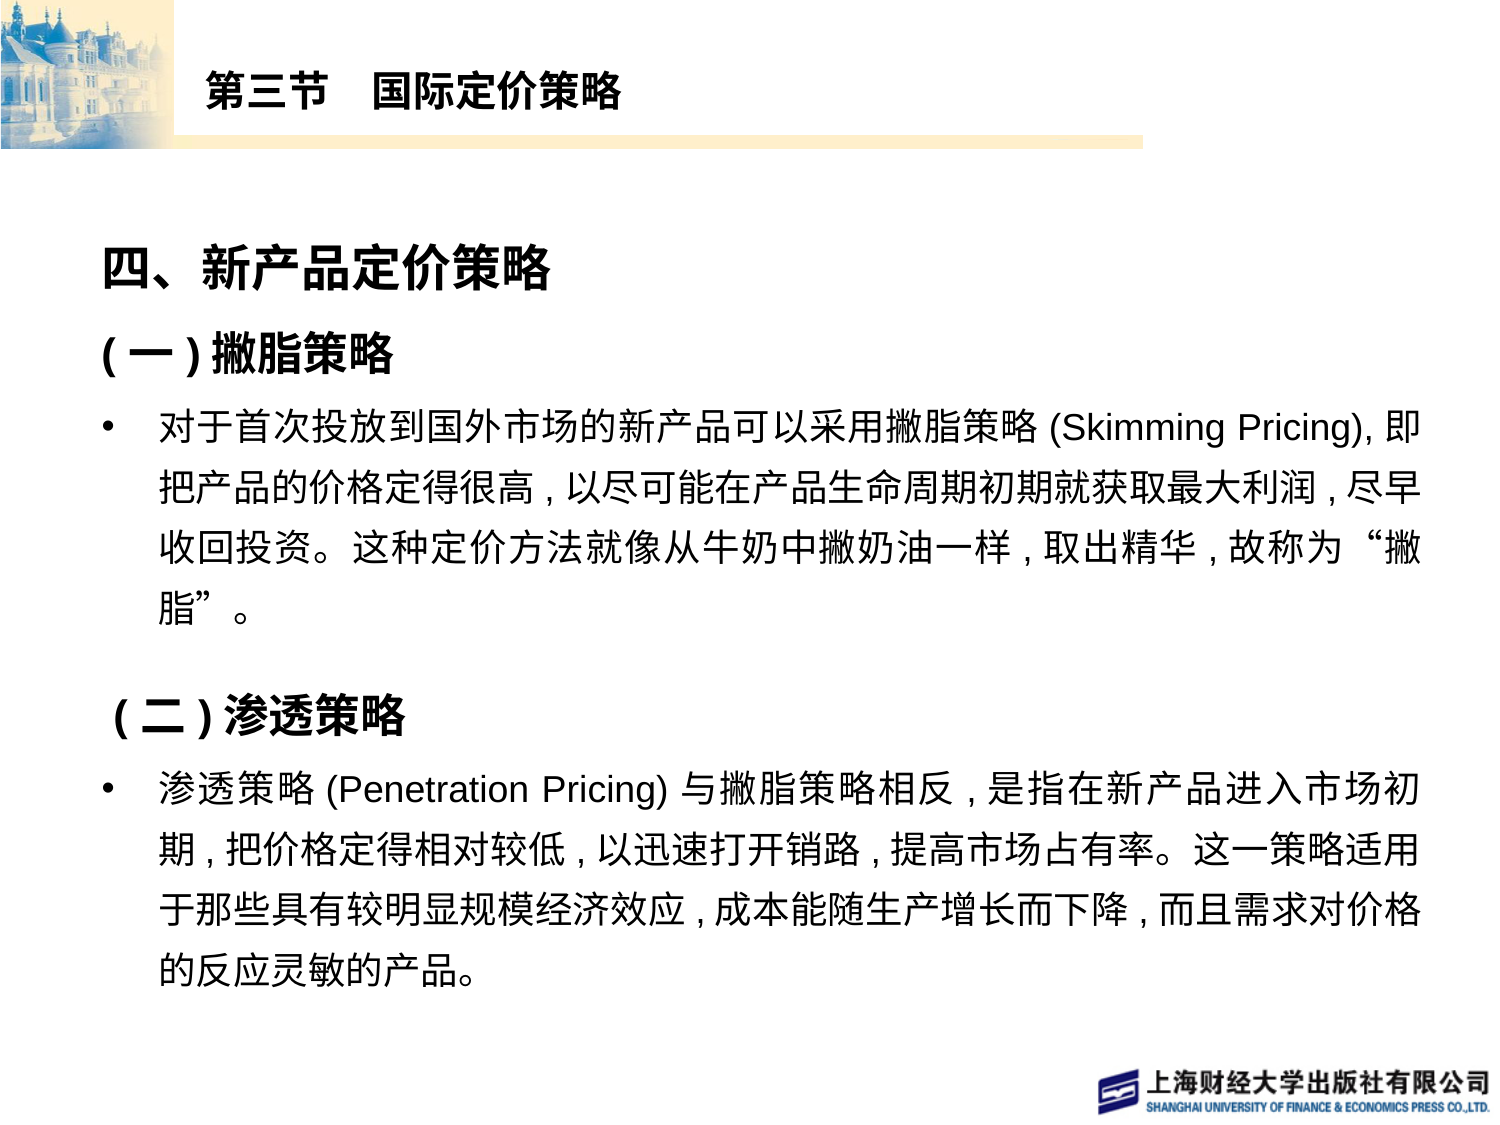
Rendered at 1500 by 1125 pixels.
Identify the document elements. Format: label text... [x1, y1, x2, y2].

picture [1097, 1065, 1494, 1120]
picture [0, 0, 1143, 149]
list 四、新产品定价策略 (一)撇脂策略 对于首次投放到国外市场的新产品可以采用撇脂策略(Skimming Pricing),即把产品的价格定得很高,以尽可能在产品生命周期初期就获取最大利润,尽早收回投资。这种定价方法就像从牛奶中撇奶油一样,取出精华,故称为“撇脂”。 (二)渗透策略 渗透策略(Penetration Pricing)与撇脂策略相反,是指在新产品进入市场初期,把价格定得相对较低,以迅速打开销路,提高市场占有率。这一策略适用于那些具有较明显规模经济效应,成本能随生产增长而下降,而且需求对价格的反应灵敏的产品。 [86, 207, 1437, 1071]
title 第三节 国际定价策略 [189, 36, 1262, 143]
